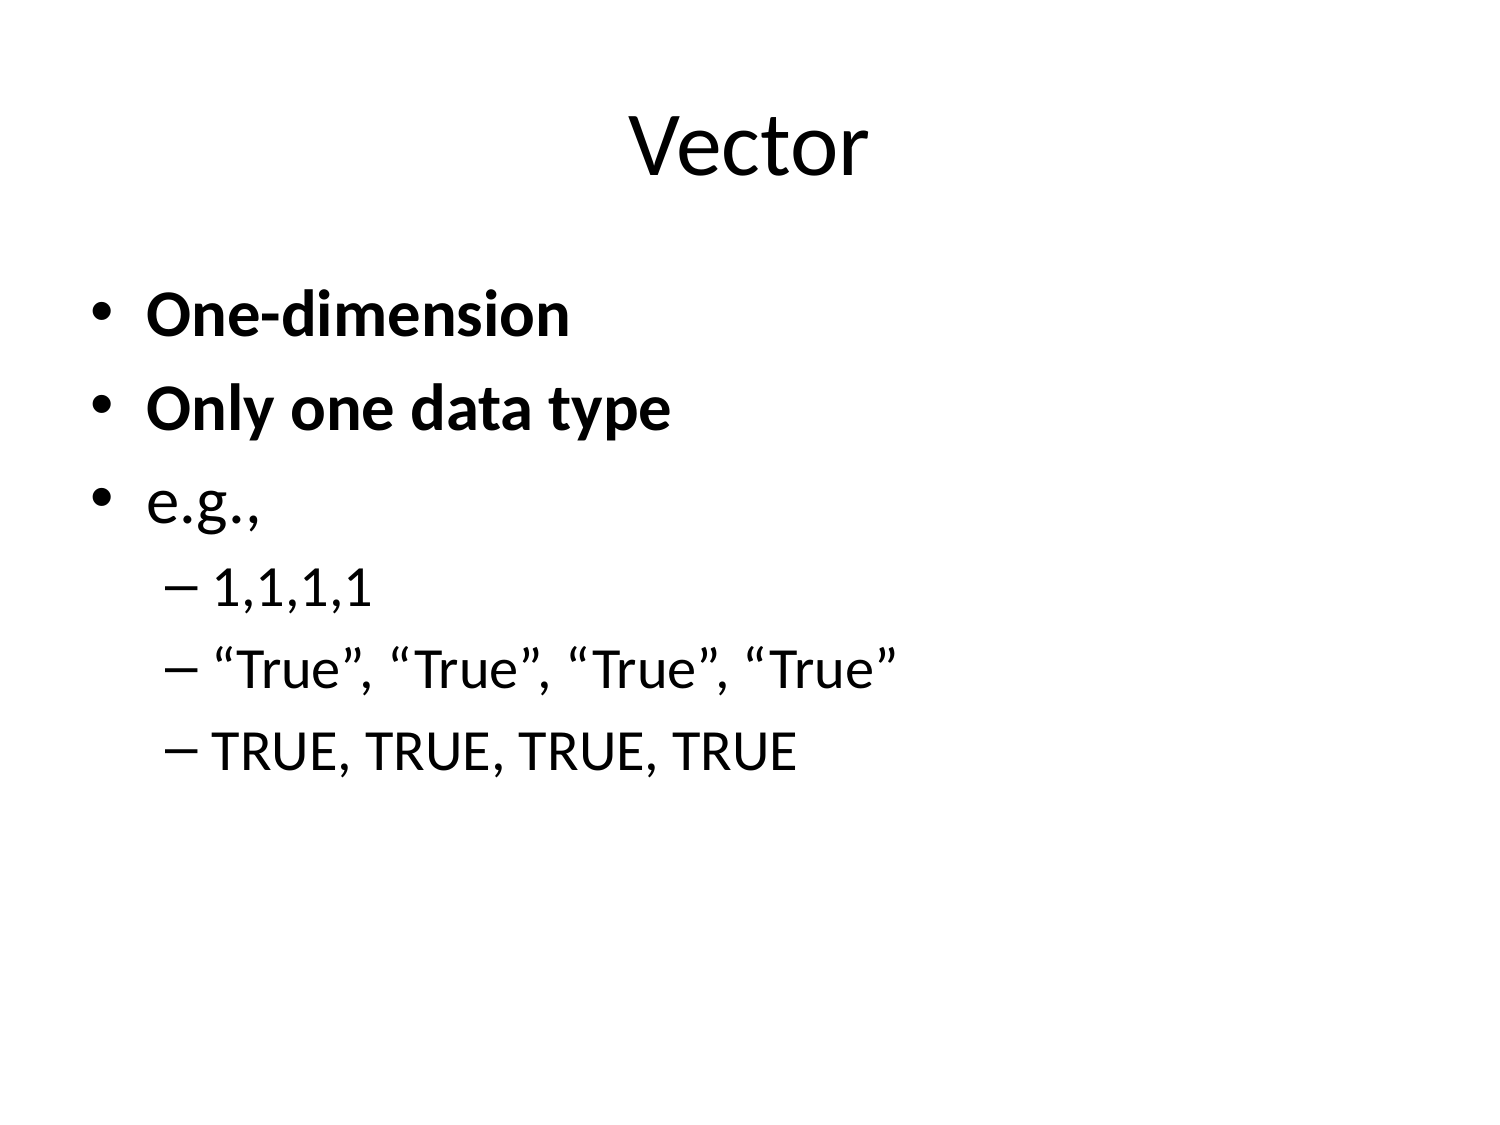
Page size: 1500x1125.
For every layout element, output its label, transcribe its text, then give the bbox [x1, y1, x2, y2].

title Vector [75, 45, 1425, 233]
list One-dimension Only one data type e.g., 1,1,1,1 “True”, “True”, “True”, “True” TRUE, TRUE, TRUE, TRUE [75, 262, 1425, 1005]
